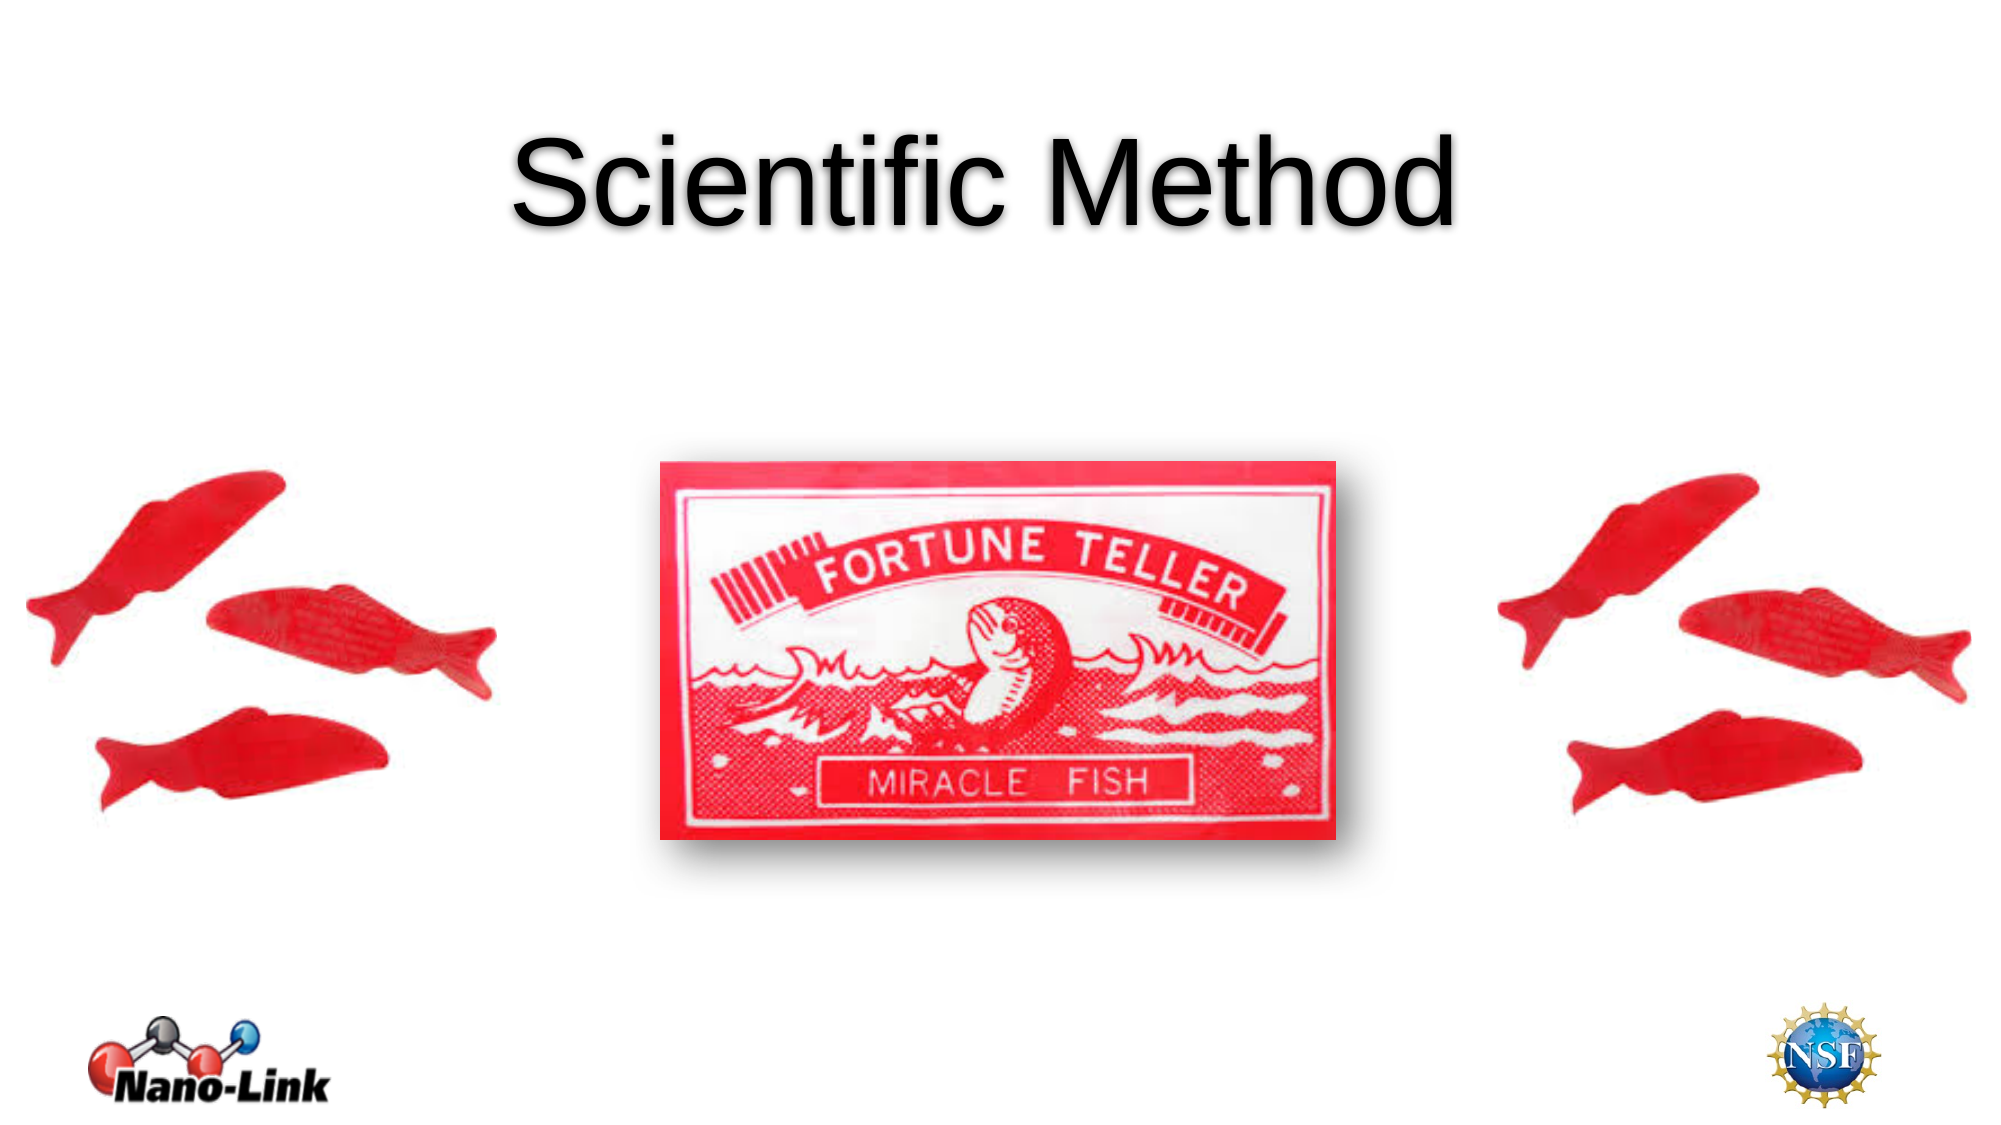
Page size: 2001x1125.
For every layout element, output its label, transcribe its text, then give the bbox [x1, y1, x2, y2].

picture [16, 429, 510, 843]
picture [1488, 438, 1984, 834]
picture [88, 1016, 337, 1109]
picture [1765, 1000, 1882, 1109]
picture [660, 461, 1336, 840]
text_box Scientific Method [267, 83, 1702, 267]
